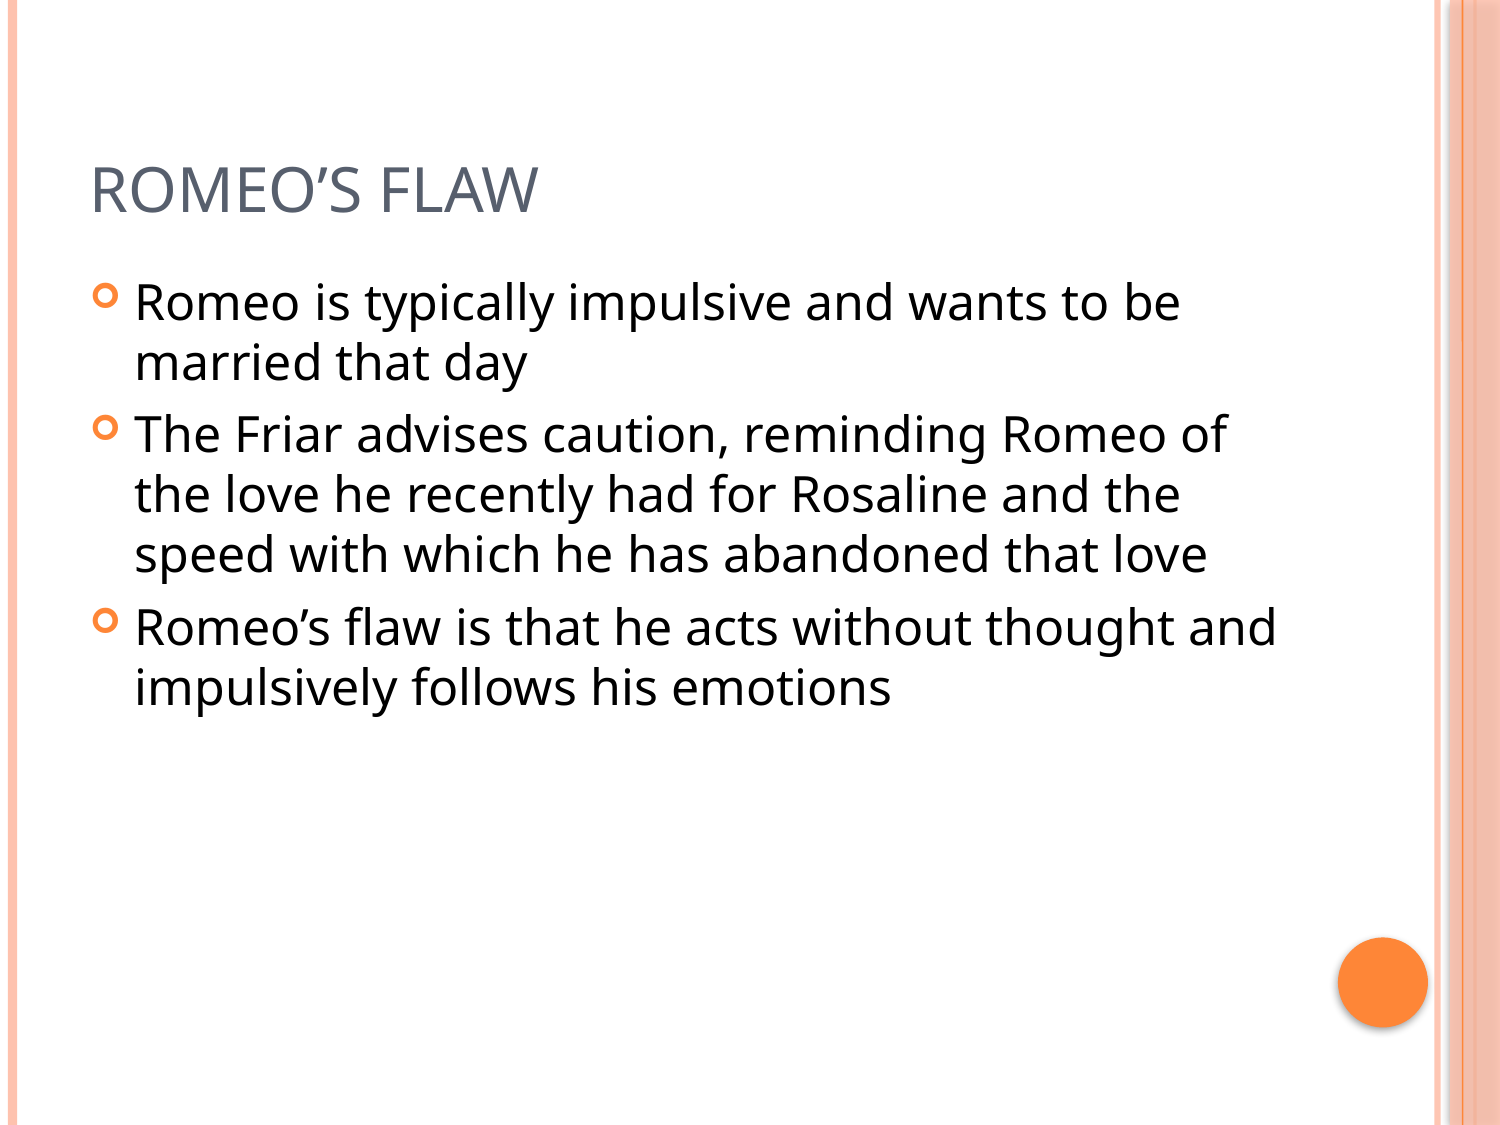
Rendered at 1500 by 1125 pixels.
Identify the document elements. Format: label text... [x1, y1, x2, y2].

title Romeo’s Flaw [75, 45, 1300, 233]
list Romeo is typically impulsive and wants to be married that day The Friar advises caution, reminding Romeo of the love he recently had for Rosaline and the speed with which he has abandoned that love Romeo’s flaw is that he acts without thought and impulsively follows his emotions [75, 262, 1300, 1062]
